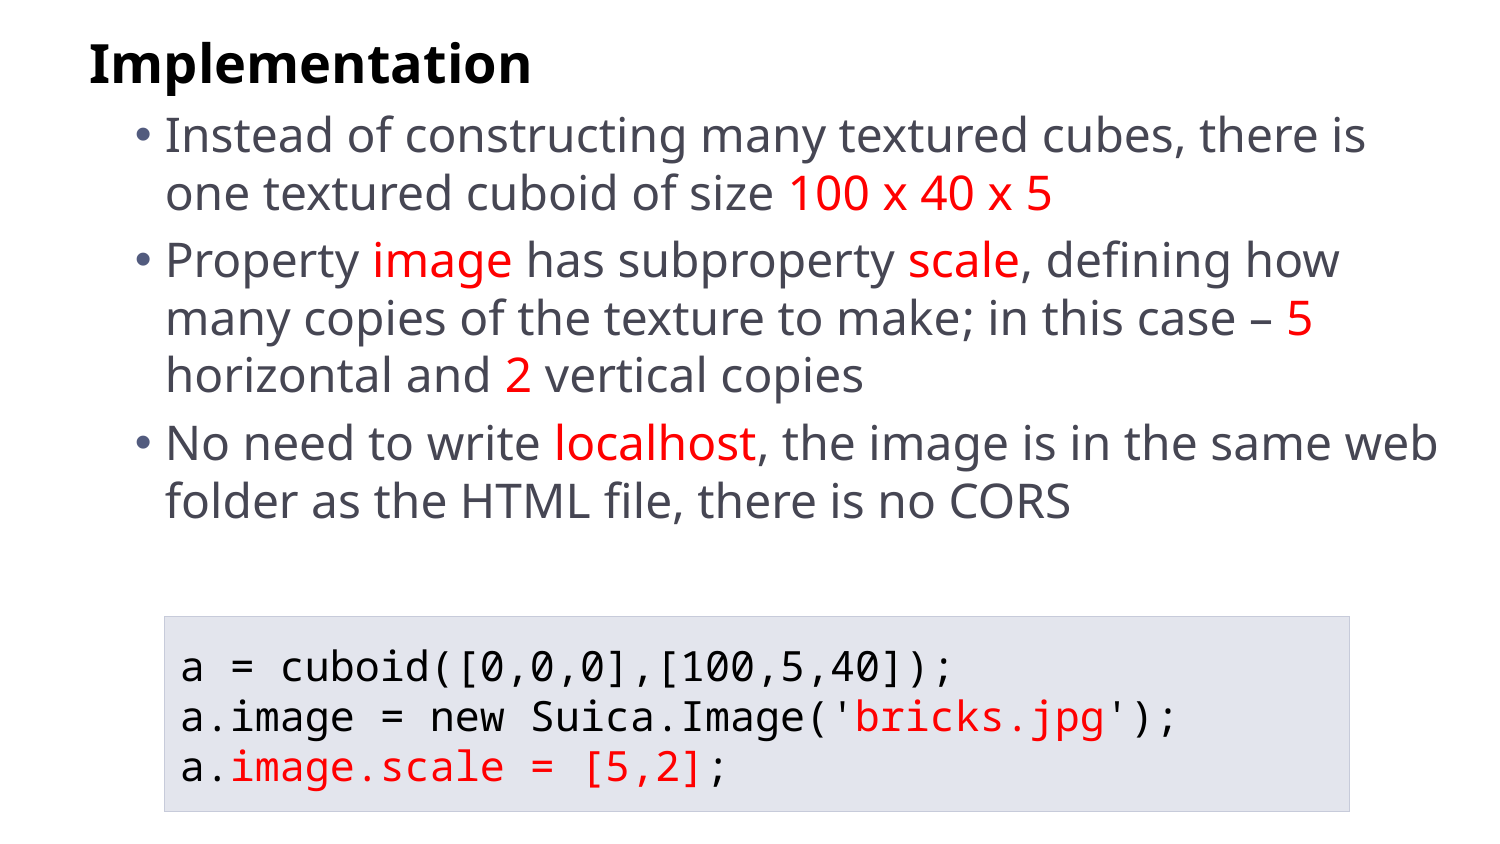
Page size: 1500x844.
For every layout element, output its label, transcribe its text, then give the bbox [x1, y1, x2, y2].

text_box a = cuboid([0,0,0],[100,5,40]); a.image = new Suica.Image('bricks.jpg'); a.image.scale = [5,2]; [164, 616, 1350, 812]
list Implementation Instead of constructing many textured cubes, there is one textured cuboid of size 100 х 40 х 5 Property image has subproperty scale, defining how many copies of the texture to make; in this case – 5 horizontal and 2 vertical copies No need to write localhost, the image is in the same web folder as the HTML file, there is no CORS [75, 21, 1475, 835]
